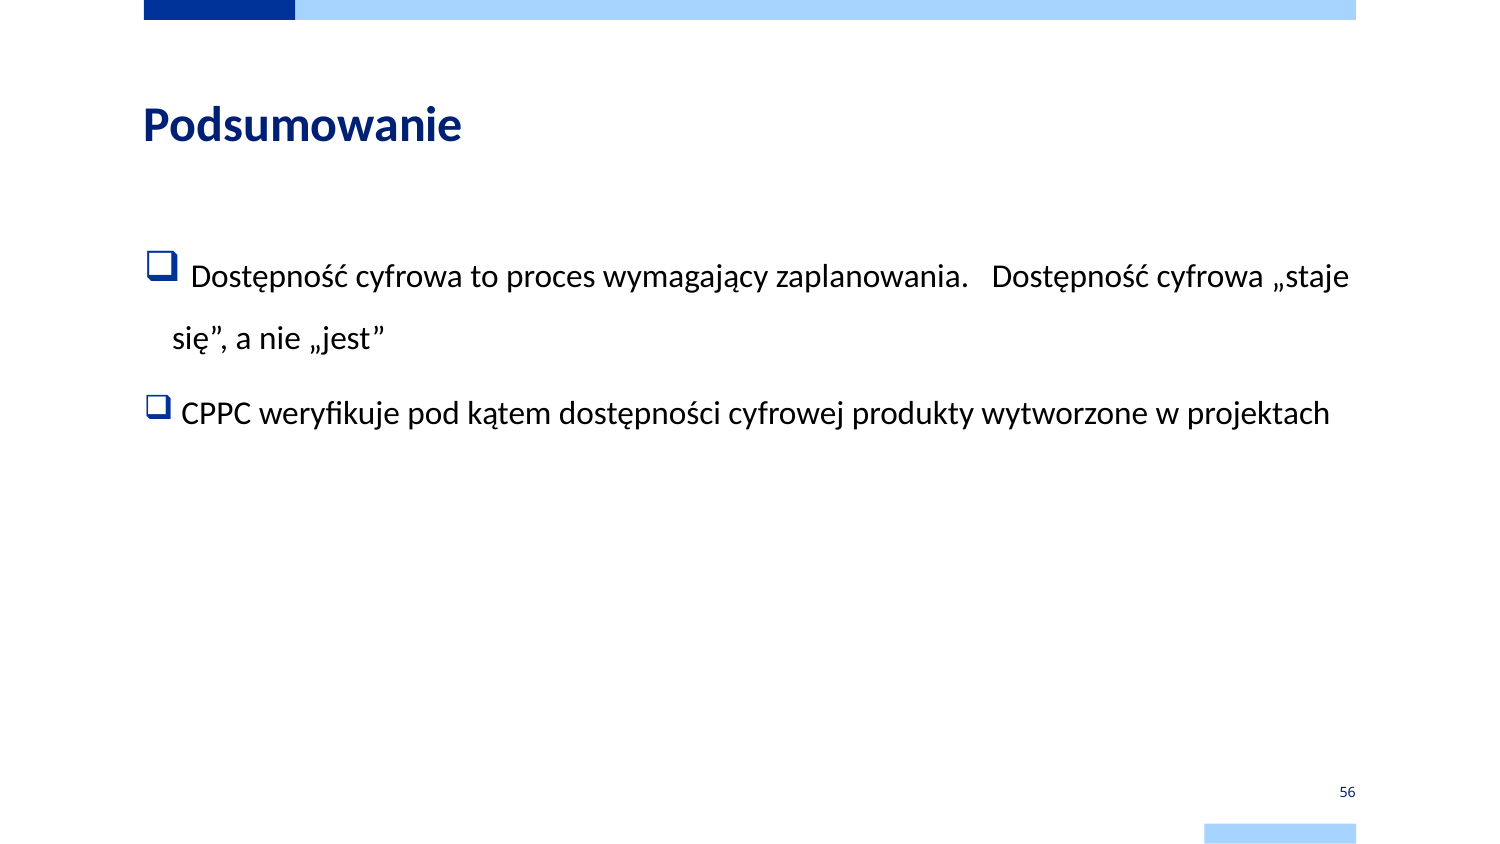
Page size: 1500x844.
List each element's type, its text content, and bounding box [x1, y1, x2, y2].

list Dostępność cyfrowa to proces wymagający zaplanowania. Dostępność cyfrowa „staje się”, a nie „jest” CPPC weryfikuje pod kątem dostępności cyfrowej produkty wytworzone w projektach [143, 220, 1357, 800]
title Podsumowanie [143, 100, 1357, 220]
slide_number 56 [1204, 783, 1356, 804]
